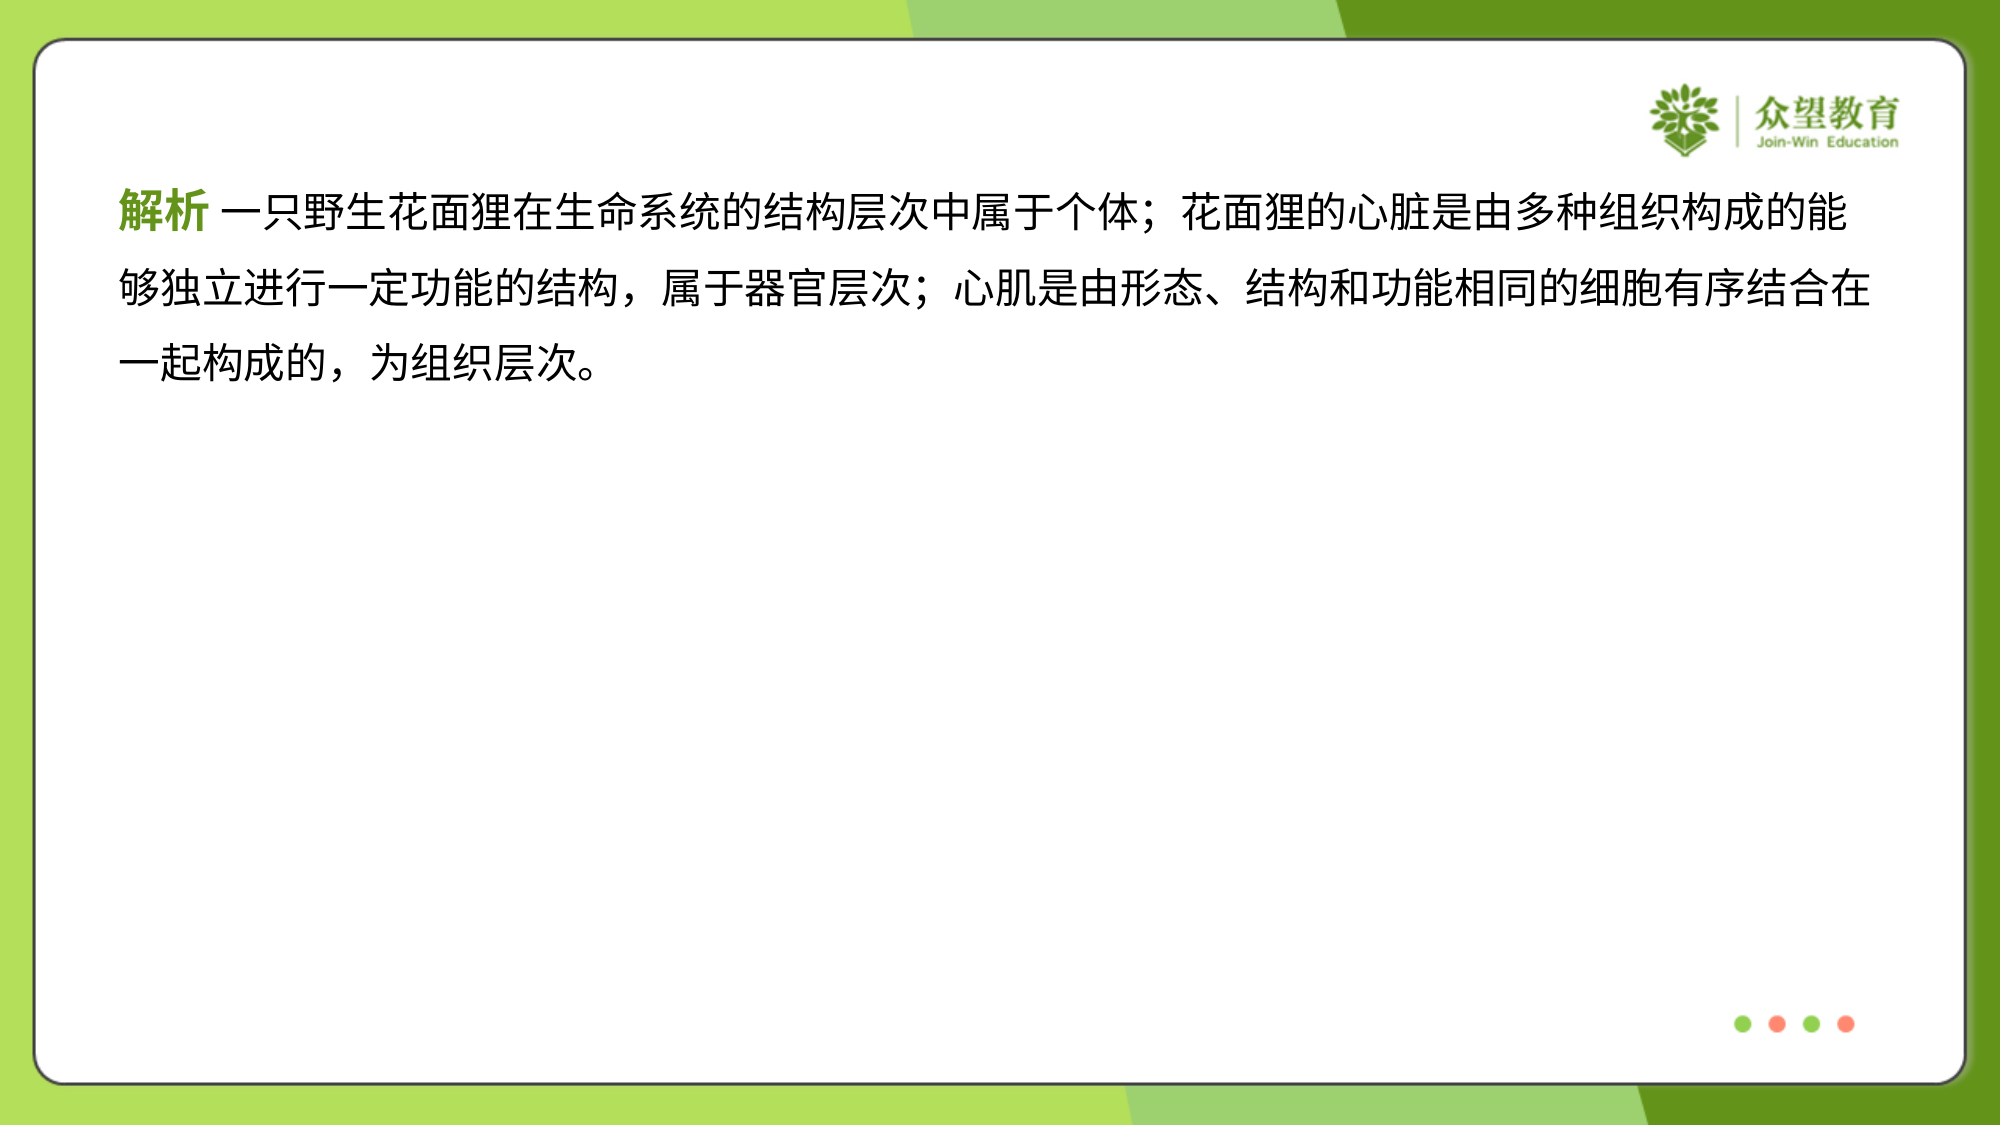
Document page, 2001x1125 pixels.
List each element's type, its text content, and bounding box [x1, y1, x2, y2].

picture [0, 0, 2000, 1125]
text_box 解析 一只野生花面狸在生命系统的结构层次中属于个体；花面狸的心脏是由多种组织构成的能 够独立进行一定功能的结构，属于器官层次；心肌是由形态、结构和功能相同的细胞有序结合在 一起构成的，为组织层次。 [118, 159, 1883, 387]
